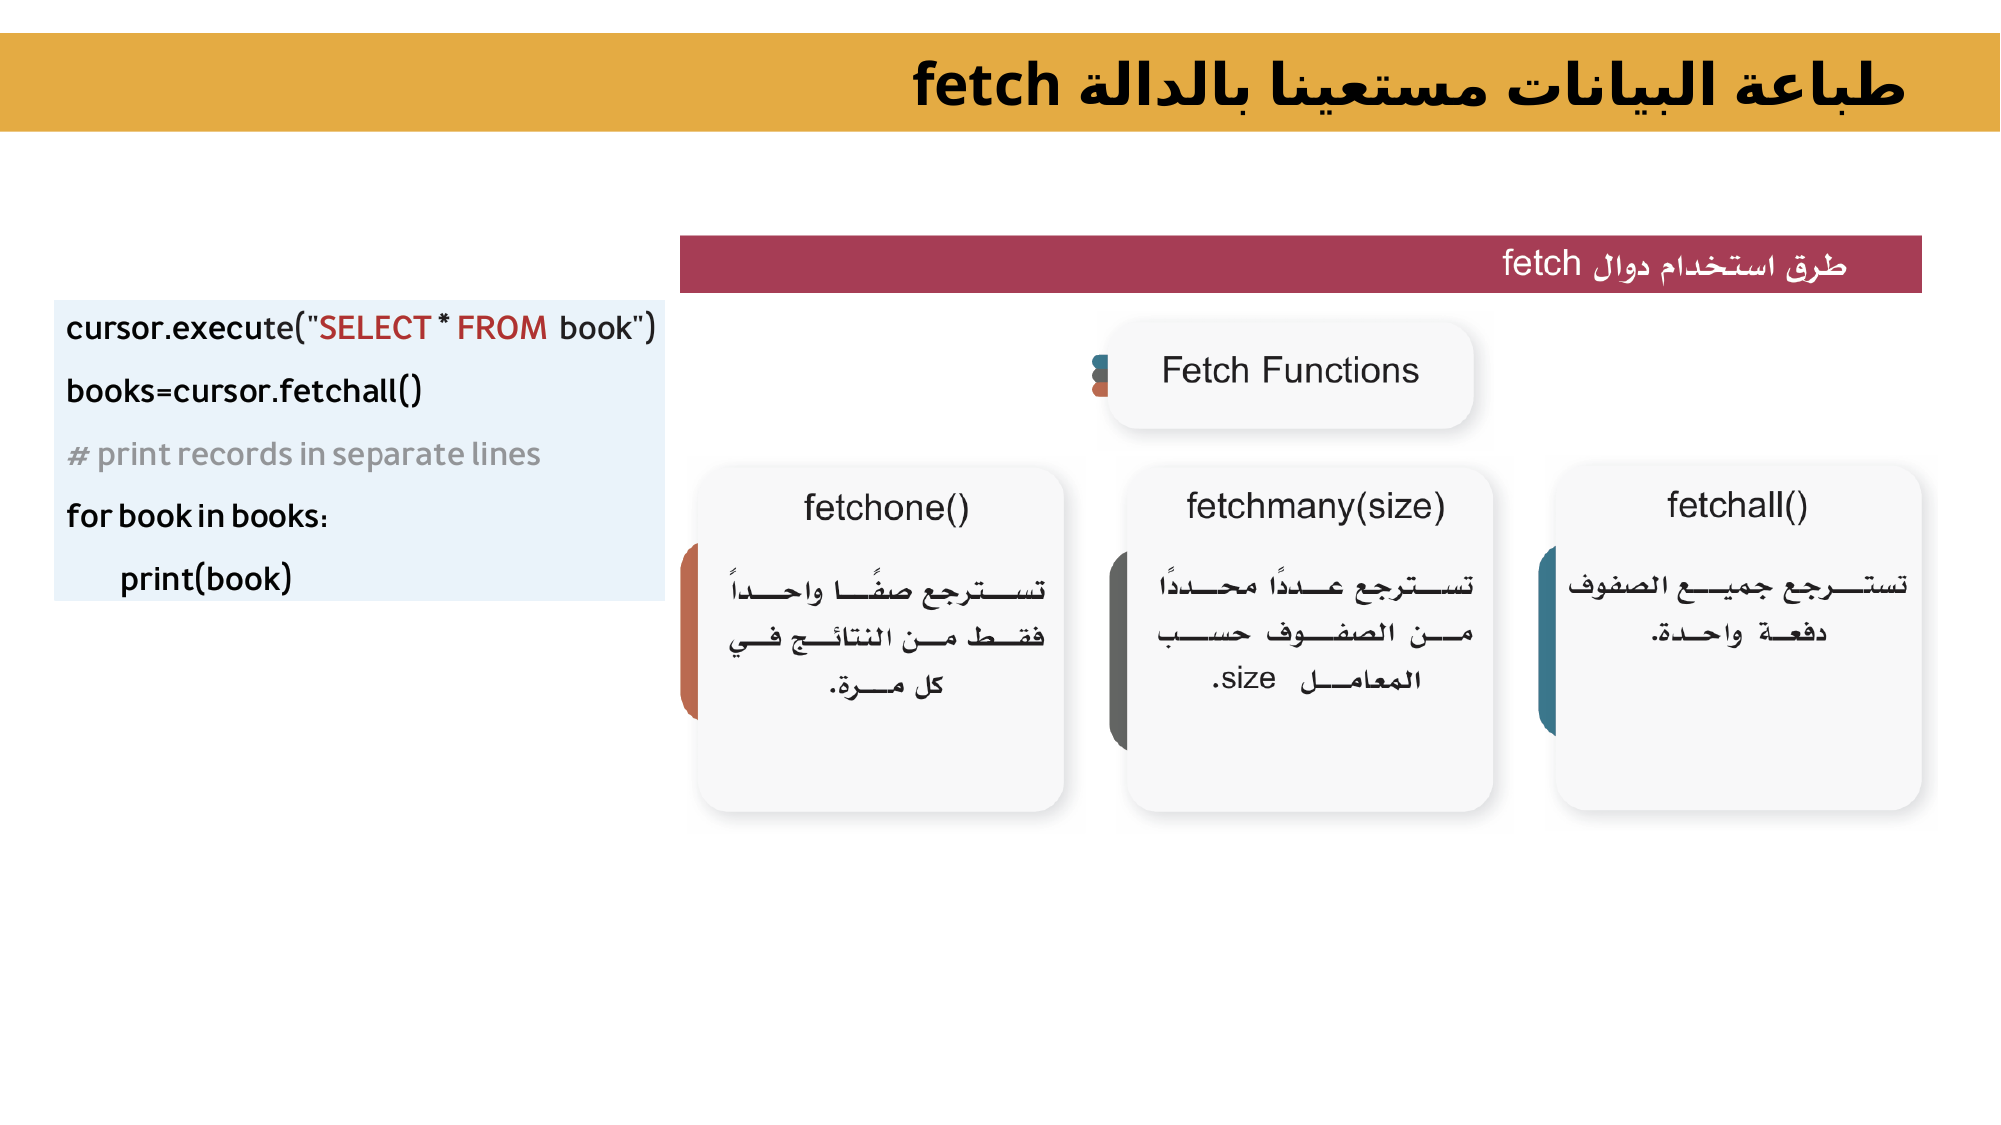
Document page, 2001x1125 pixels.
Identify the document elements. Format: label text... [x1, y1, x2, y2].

text_box طباعة البيانات مستعينا بالدالة fetch [0, 32, 2000, 133]
picture [53, 216, 1939, 834]
